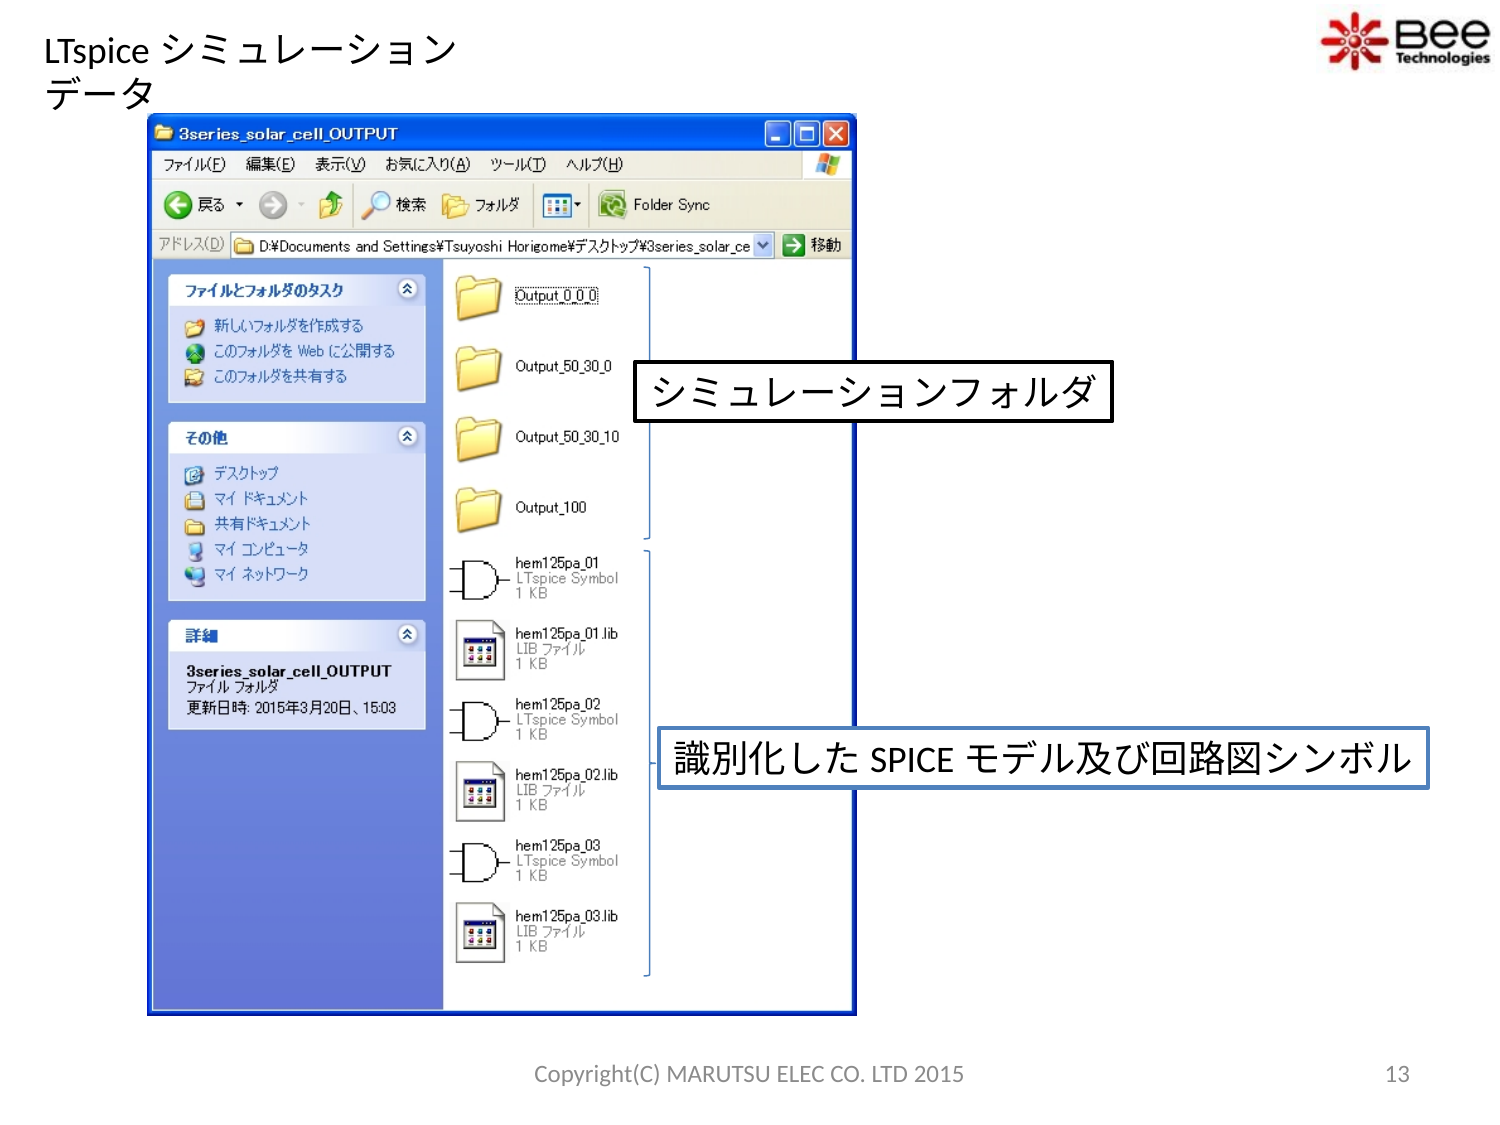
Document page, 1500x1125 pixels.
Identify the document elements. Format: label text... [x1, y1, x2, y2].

text_box シミュレーションフォルダ [862, 360, 1114, 423]
footer Copyright(C) MARUTSU ELEC CO. LTD 2015 [512, 1042, 988, 1103]
picture [147, 113, 857, 1016]
slide_number 13 [1074, 1042, 1425, 1103]
picture [1316, 4, 1495, 79]
text_box LTspiceシミュレーションデータ [29, 19, 514, 124]
text_box 識別化したSPICEモデル及び回路図シンボル [862, 726, 1430, 790]
